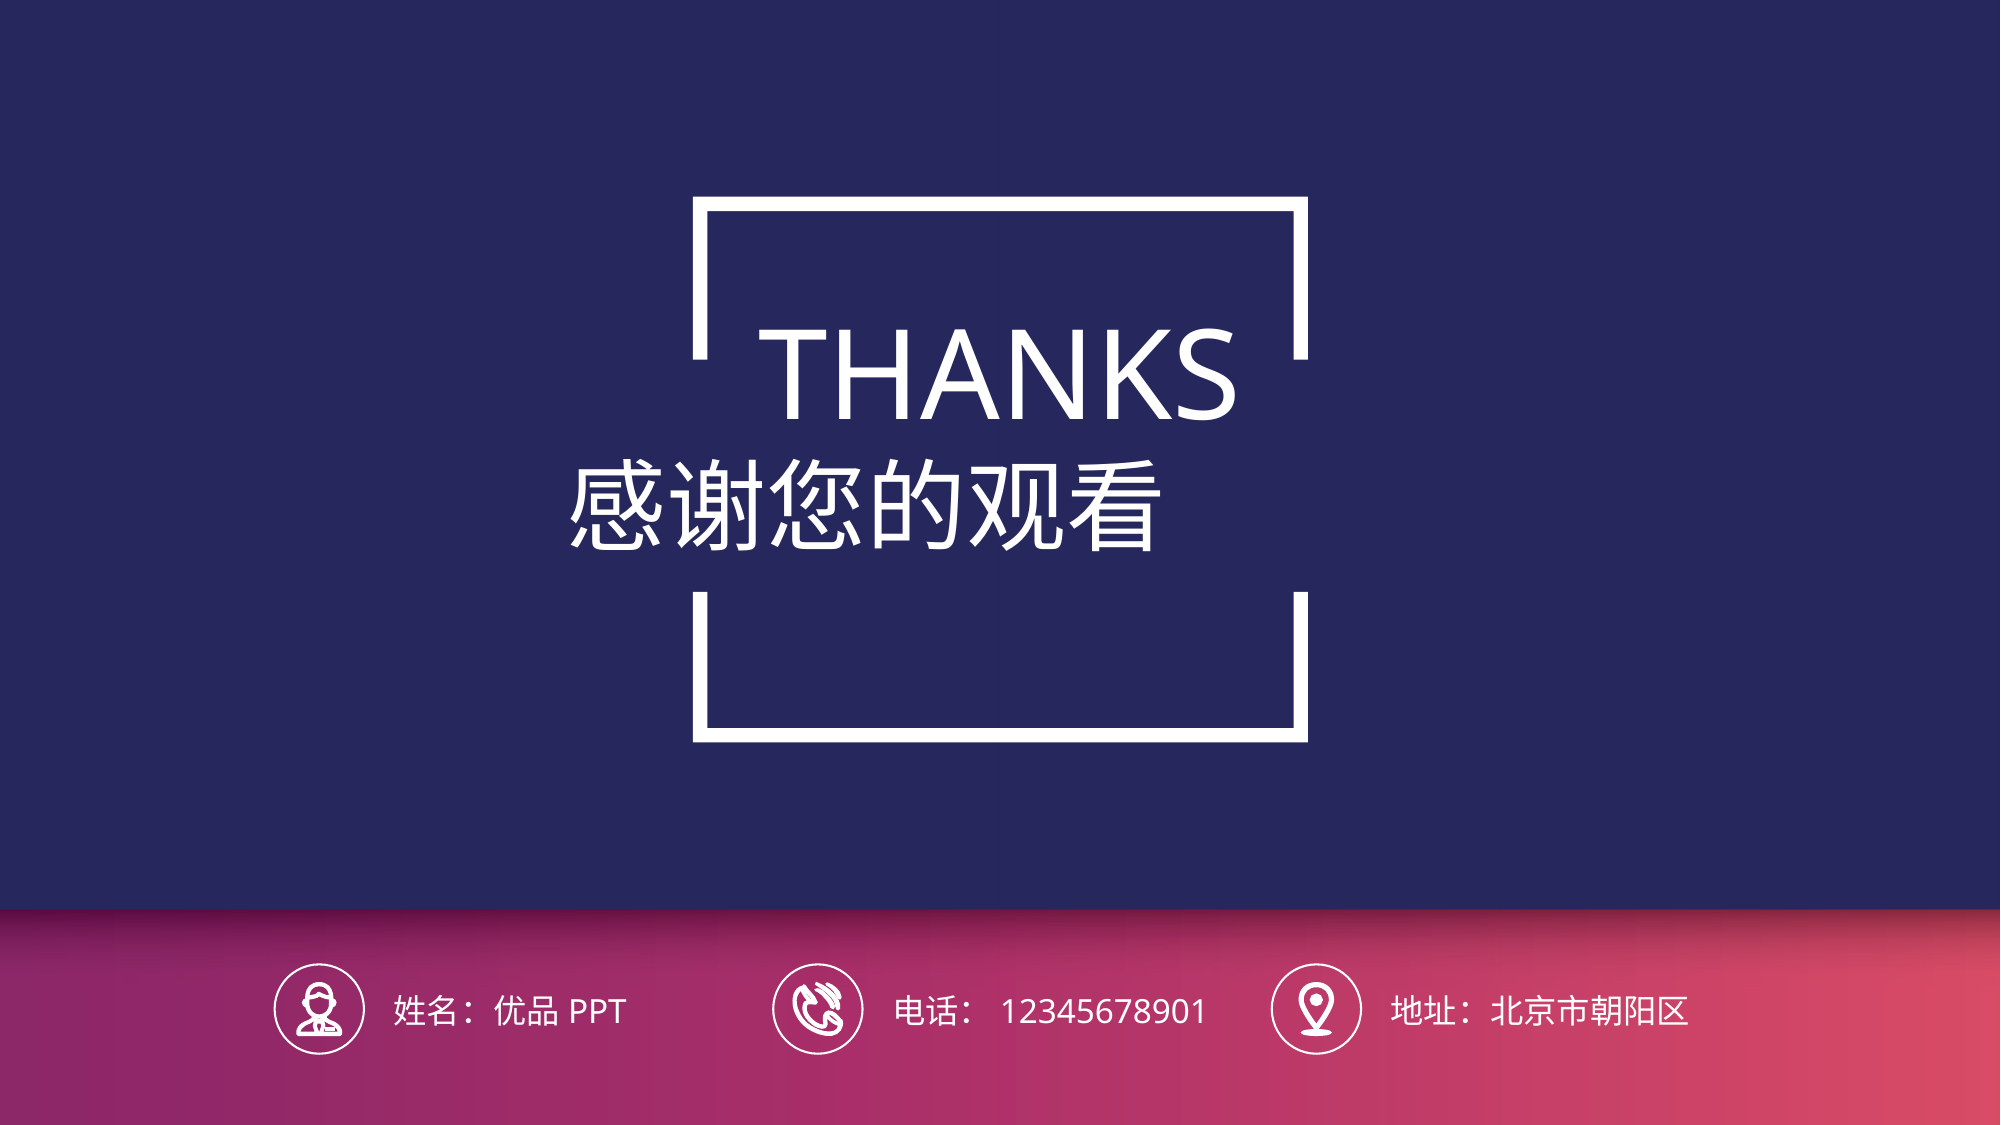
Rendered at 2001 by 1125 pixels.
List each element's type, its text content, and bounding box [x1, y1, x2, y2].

text_box [692, 196, 1308, 287]
text_box [273, 963, 365, 1055]
text_box [692, 591, 1308, 743]
text_box [792, 981, 844, 1036]
text_box [296, 982, 343, 1037]
text_box THANKS [552, 287, 1448, 452]
text_box [772, 963, 864, 1055]
text_box 电话：12345678901 [877, 983, 1235, 1038]
text_box 感谢您的观看 [552, 452, 1448, 571]
text_box [1298, 982, 1335, 1037]
text_box [1270, 963, 1363, 1055]
text_box 地址：北京市朝阳区 [1376, 983, 1733, 1038]
text_box 姓名：优品PPT [379, 983, 736, 1038]
picture [0, 0, 2000, 1125]
